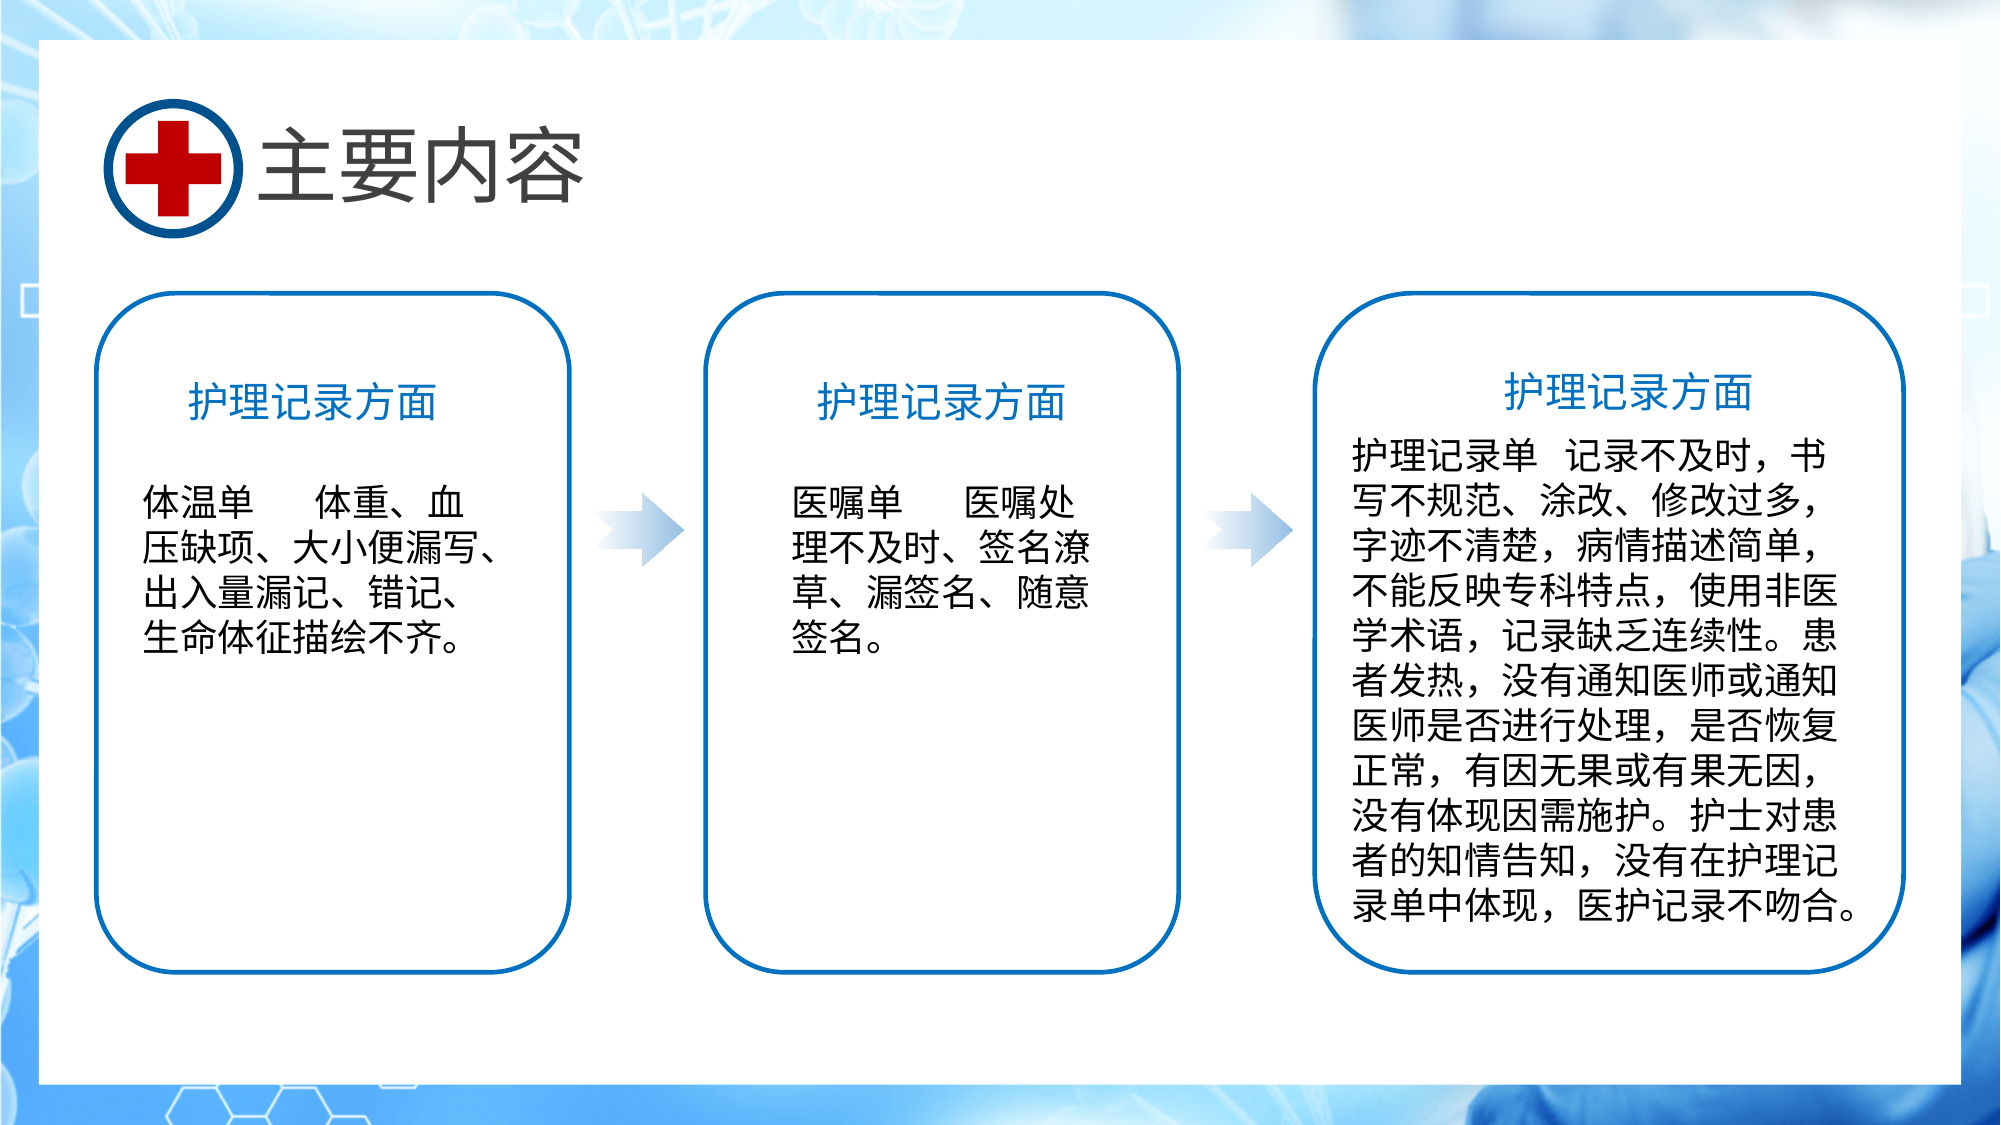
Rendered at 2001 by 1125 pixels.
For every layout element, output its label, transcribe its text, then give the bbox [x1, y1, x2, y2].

picture [3, 0, 1998, 1125]
text_box 主要内容 [239, 105, 603, 220]
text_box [96, 293, 1904, 973]
